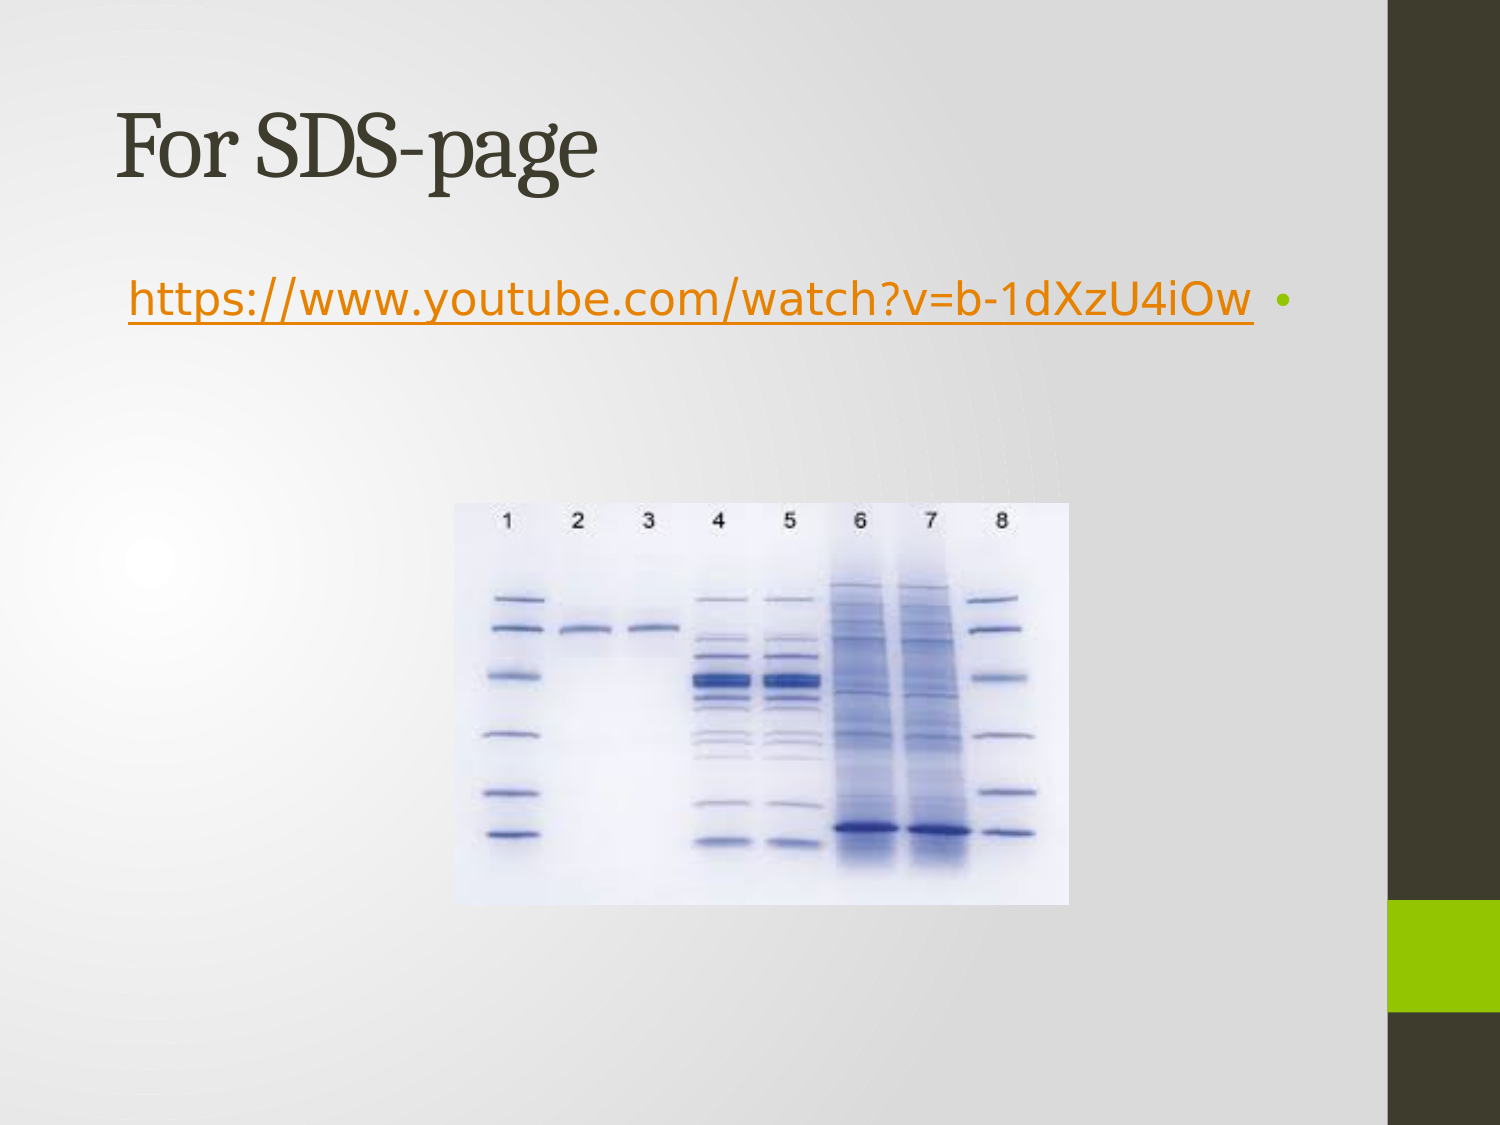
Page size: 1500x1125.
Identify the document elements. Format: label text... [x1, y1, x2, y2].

picture [454, 502, 1070, 906]
list https://www.youtube.com/watch?v=b-1dXzU4iOw [75, 262, 1325, 1050]
title For SDS-page [75, 45, 1325, 233]
